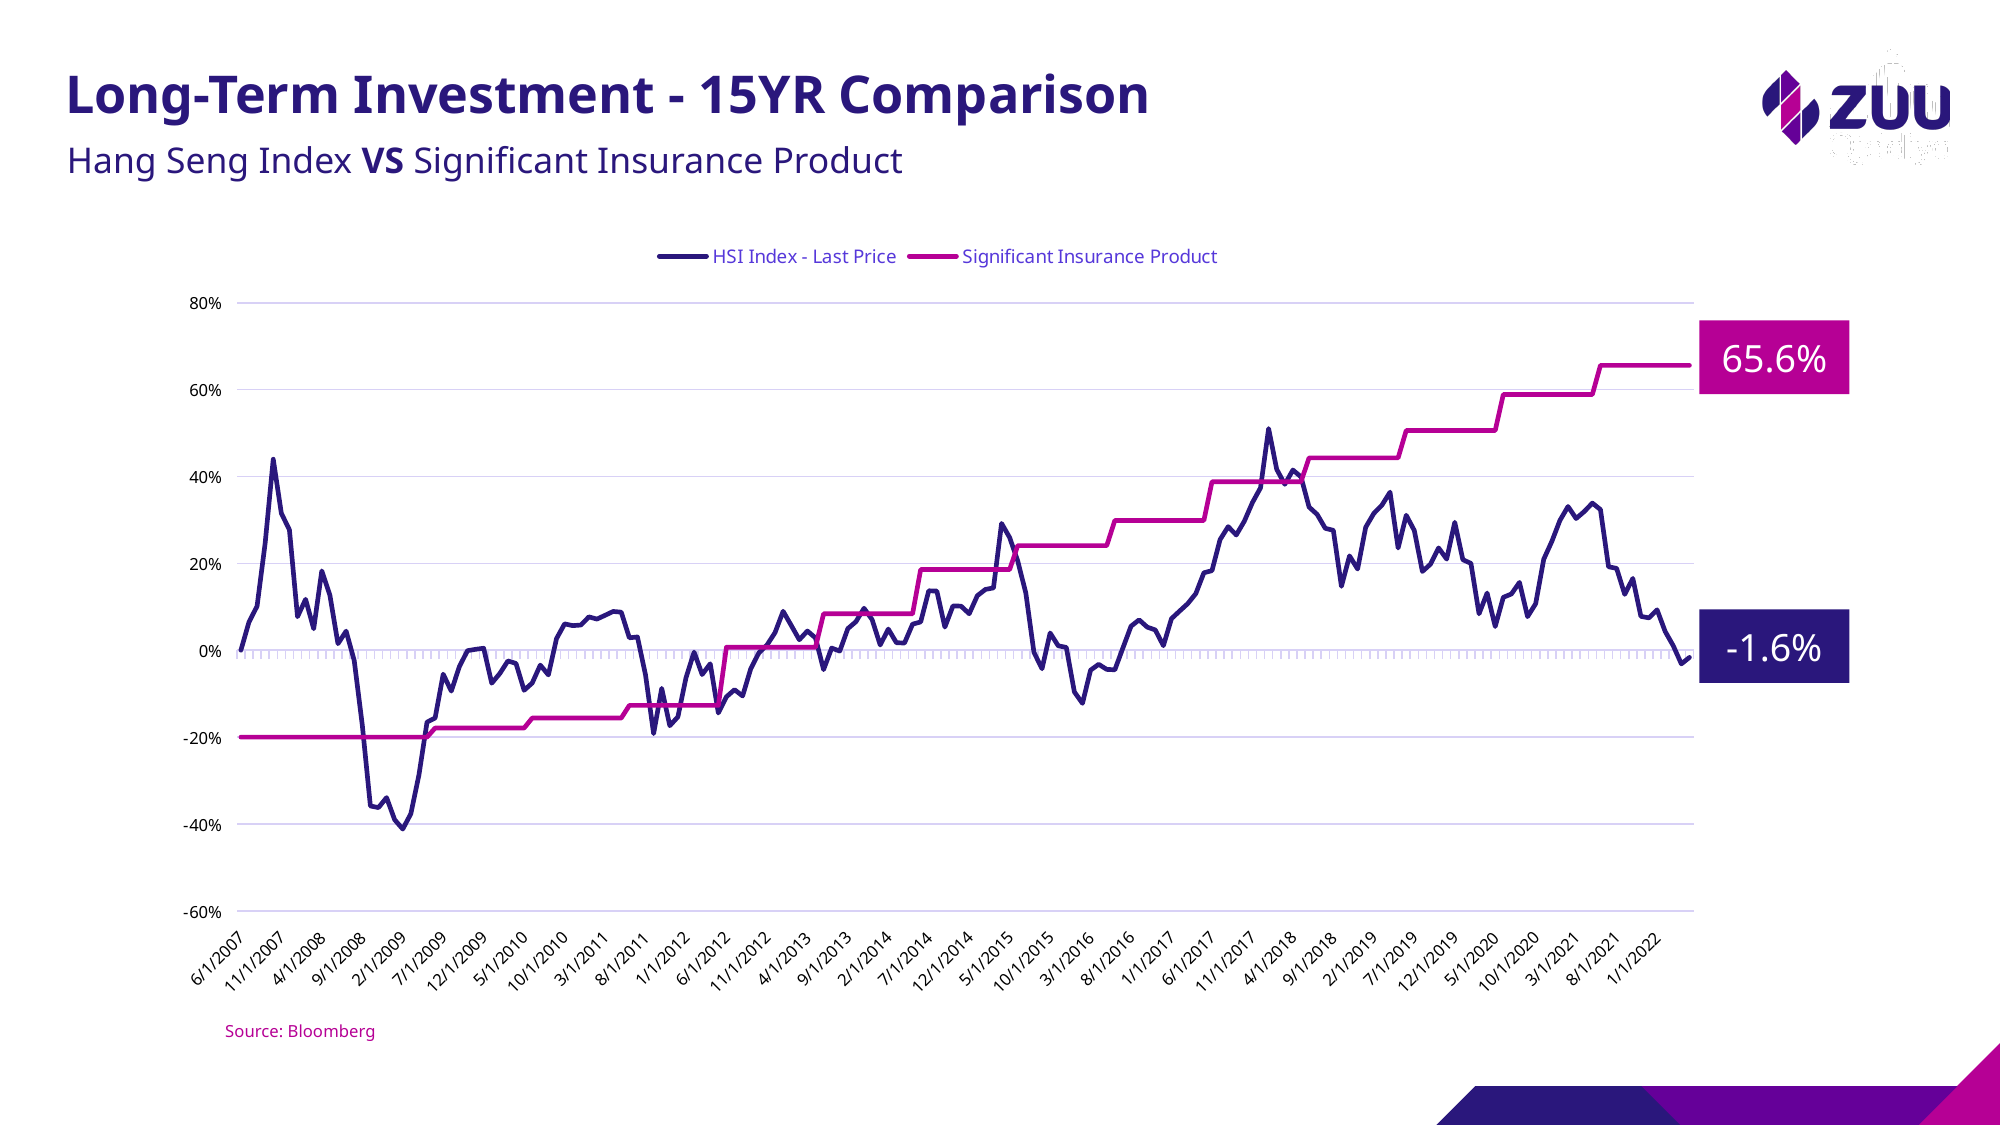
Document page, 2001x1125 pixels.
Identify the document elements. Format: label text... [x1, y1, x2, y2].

subtitle Hang Seng Index VS Significant Insurance Product [52, 128, 1950, 197]
text_box 65.6% [1725, 319, 1850, 395]
title Long-Term Investment - 15YR Comparison [50, 50, 1950, 145]
text_box -1.6% [1725, 608, 1850, 684]
text_box Source: Bloomberg [210, 1014, 391, 1048]
chart [151, 226, 1725, 1014]
